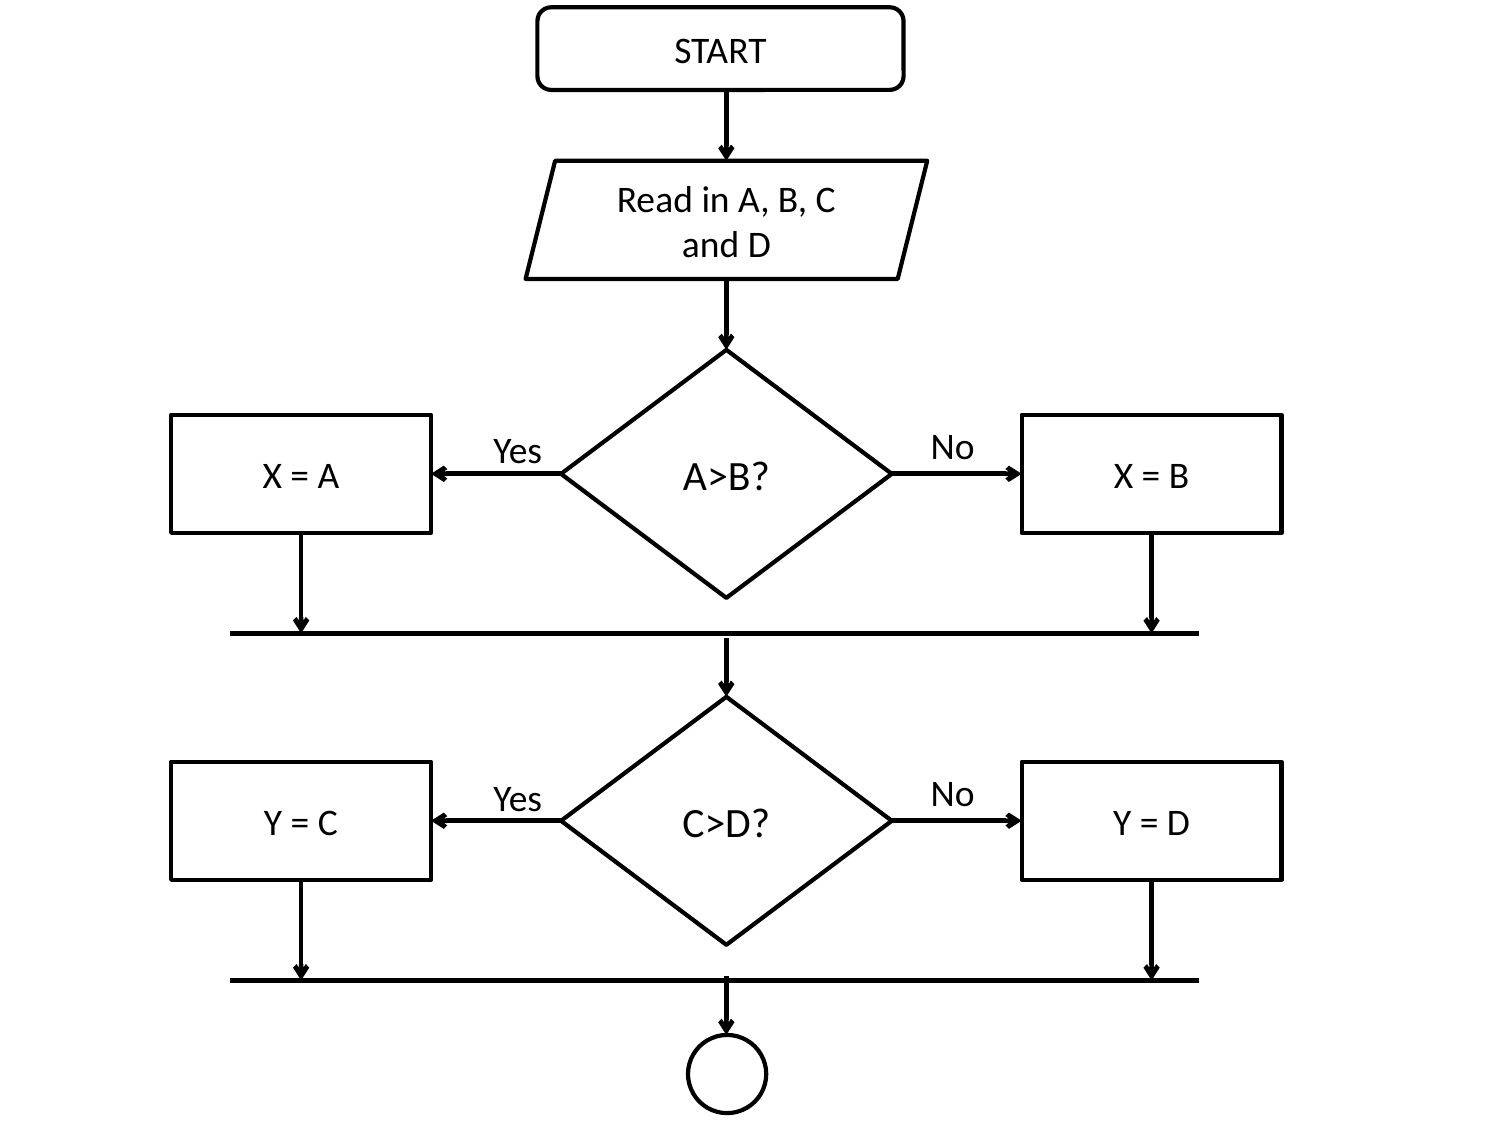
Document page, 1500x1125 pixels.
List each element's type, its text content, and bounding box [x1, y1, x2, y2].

text_box Yes [478, 766, 558, 820]
text_box START [535, 5, 906, 93]
text_box X = A [169, 413, 433, 535]
text_box Y = C [169, 760, 433, 882]
text_box No [915, 761, 990, 820]
text_box A>B? [561, 349, 892, 600]
text_box Y = D [1020, 760, 1284, 882]
text_box Read in A, B, C and D [523, 158, 930, 282]
text_box C>D? [561, 696, 892, 947]
text_box Yes [478, 419, 558, 473]
text_box X = B [1020, 413, 1284, 535]
text_box No [915, 414, 990, 473]
text_box [685, 1033, 769, 1116]
